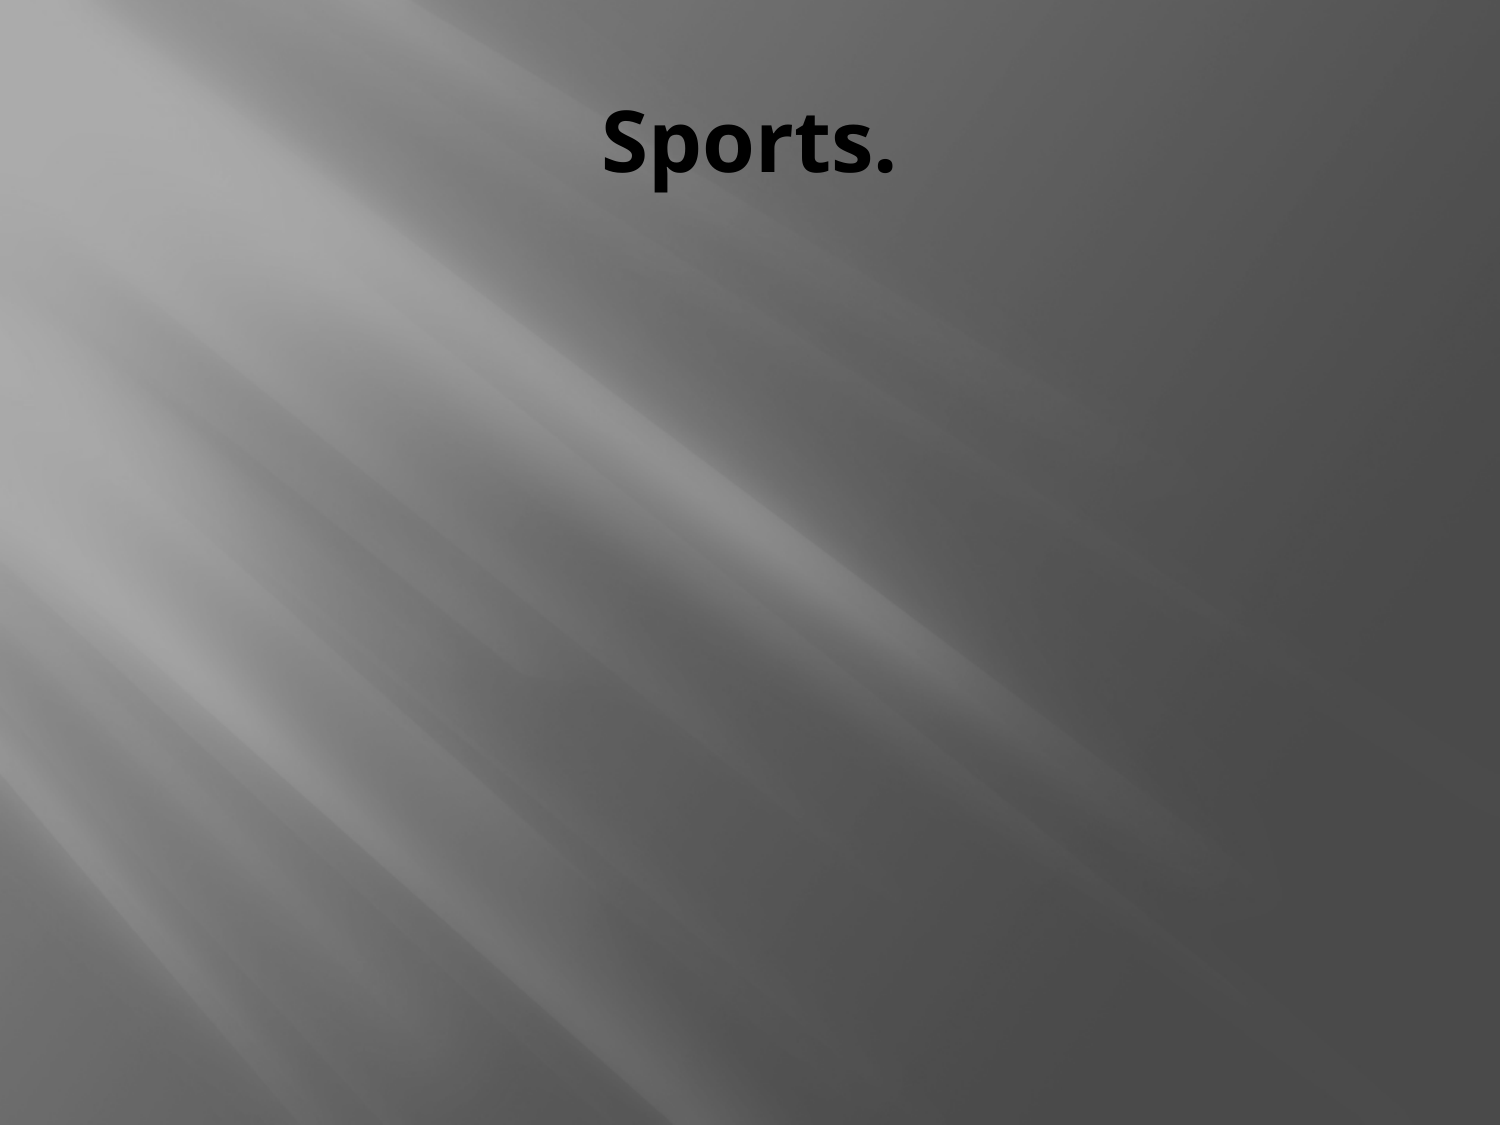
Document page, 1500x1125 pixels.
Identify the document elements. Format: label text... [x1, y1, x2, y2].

title Sports. [75, 45, 1425, 233]
